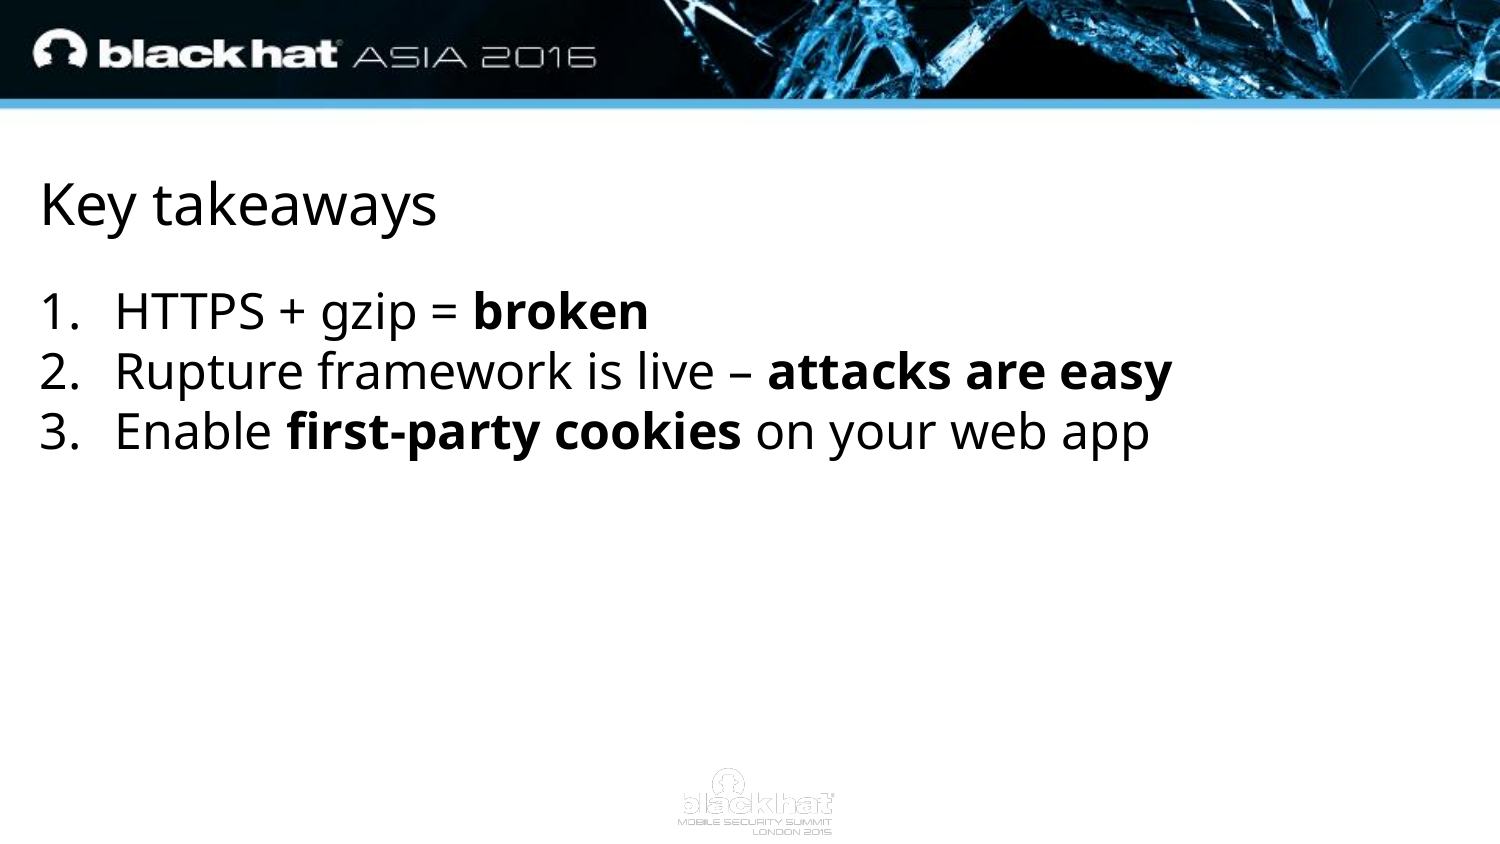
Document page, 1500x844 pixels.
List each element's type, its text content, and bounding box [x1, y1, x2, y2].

text_box Key takeaways [24, 159, 1438, 245]
picture [0, 0, 1500, 844]
text_box HTTPS + gzip = broken Rupture framework is live – attacks are easy Enable first-party cookies on your web app [24, 271, 1450, 467]
